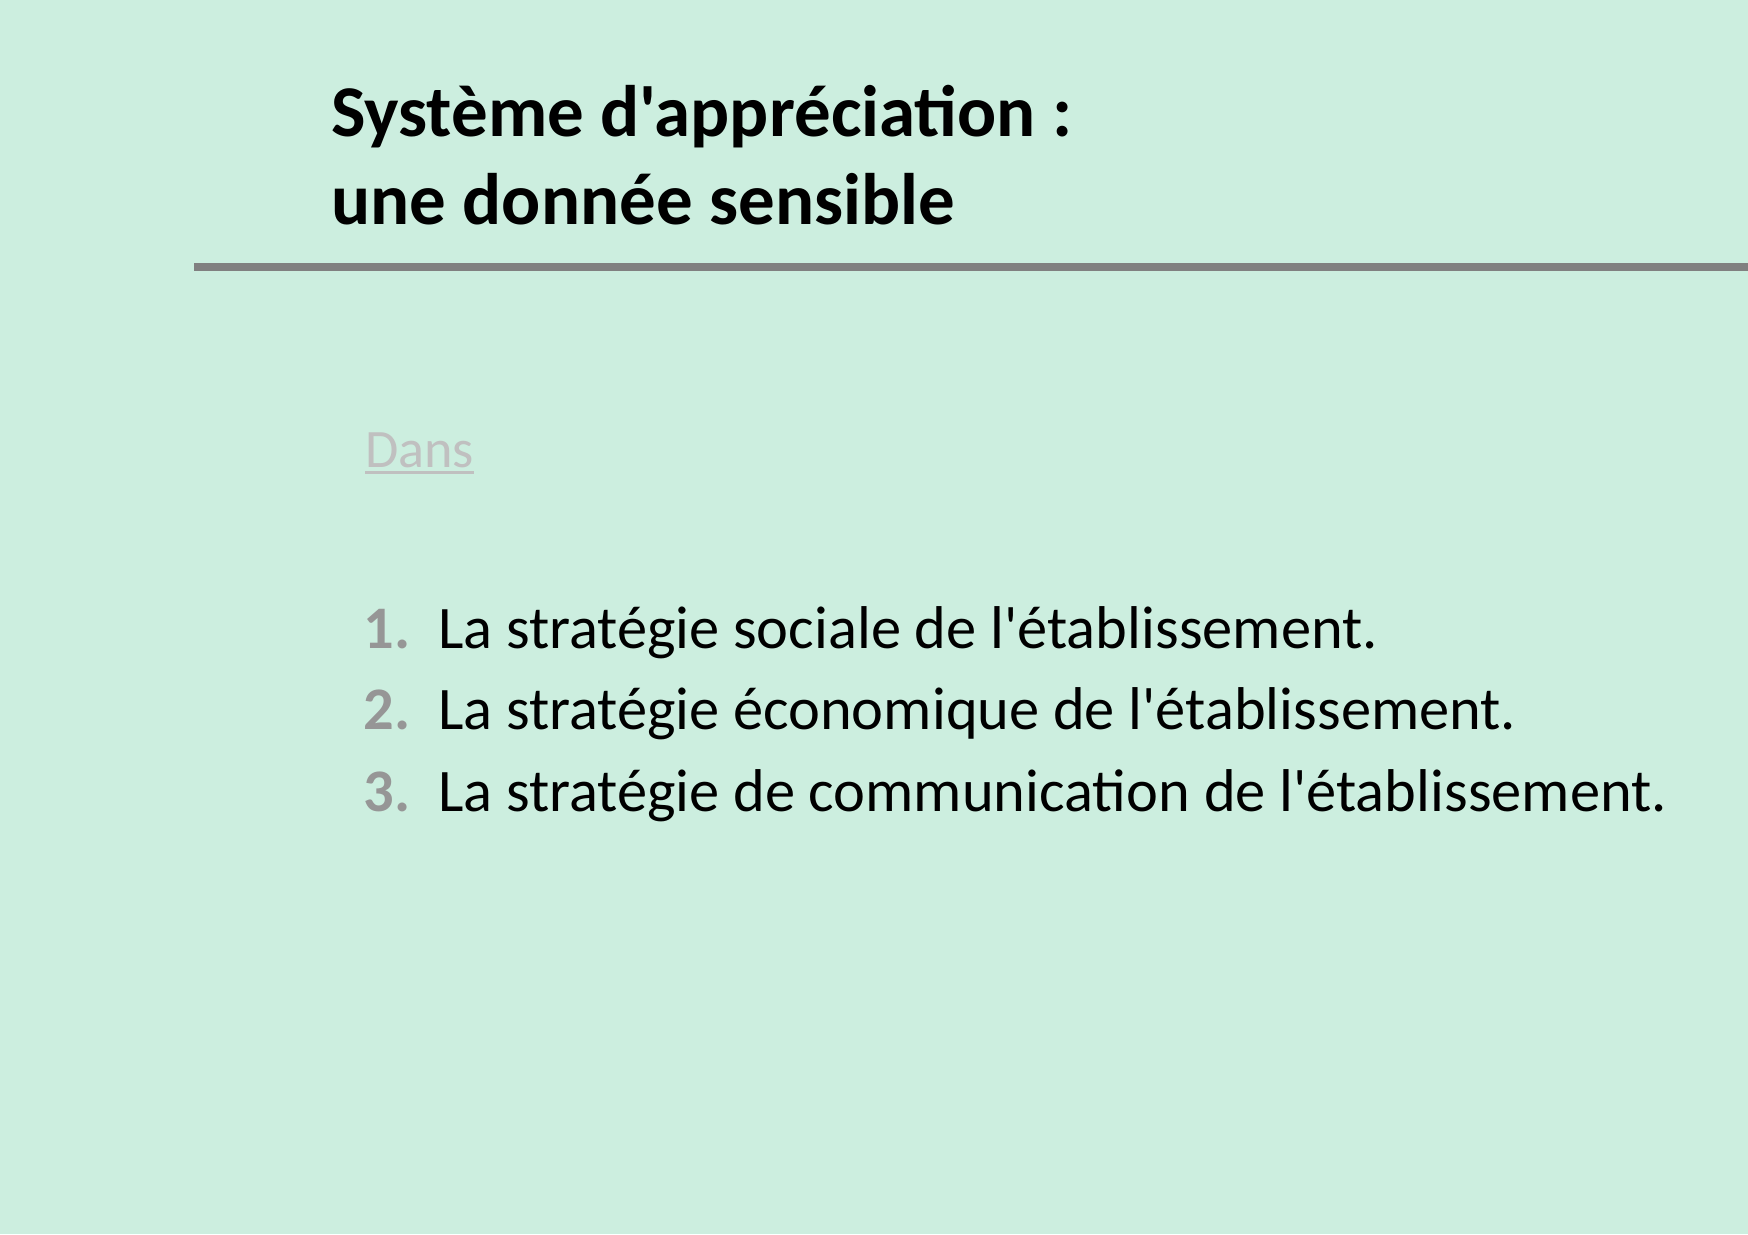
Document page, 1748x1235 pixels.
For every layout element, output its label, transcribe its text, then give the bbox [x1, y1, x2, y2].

text_box Système d'appréciation : une donnée sensible [330, 63, 1692, 239]
text_box 1. La stratégie sociale de l'établissement. 2. La stratégie économique de l'établissement. 3. La stratégie de communication de l'établissement. [363, 587, 1683, 824]
text_box Dans [364, 413, 475, 479]
text_box [195, 264, 1748, 271]
